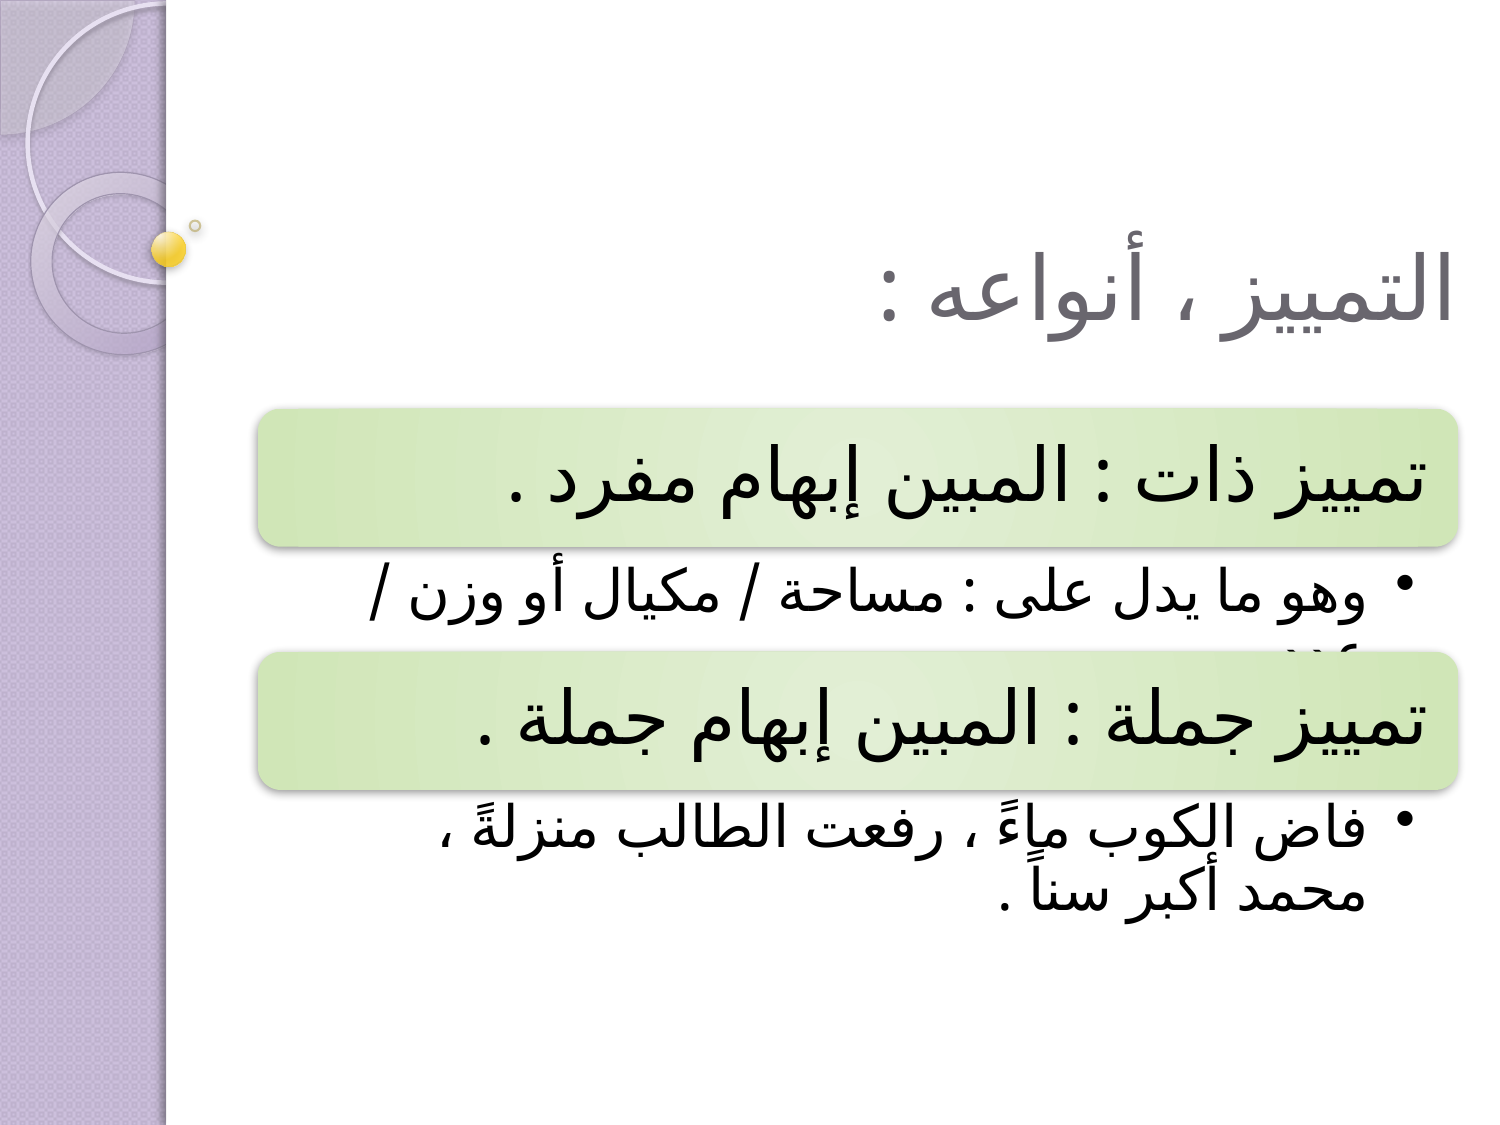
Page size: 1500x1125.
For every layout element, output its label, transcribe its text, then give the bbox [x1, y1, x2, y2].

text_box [257, 398, 1459, 906]
title التمييز ، أنواعه : [410, 128, 1473, 347]
